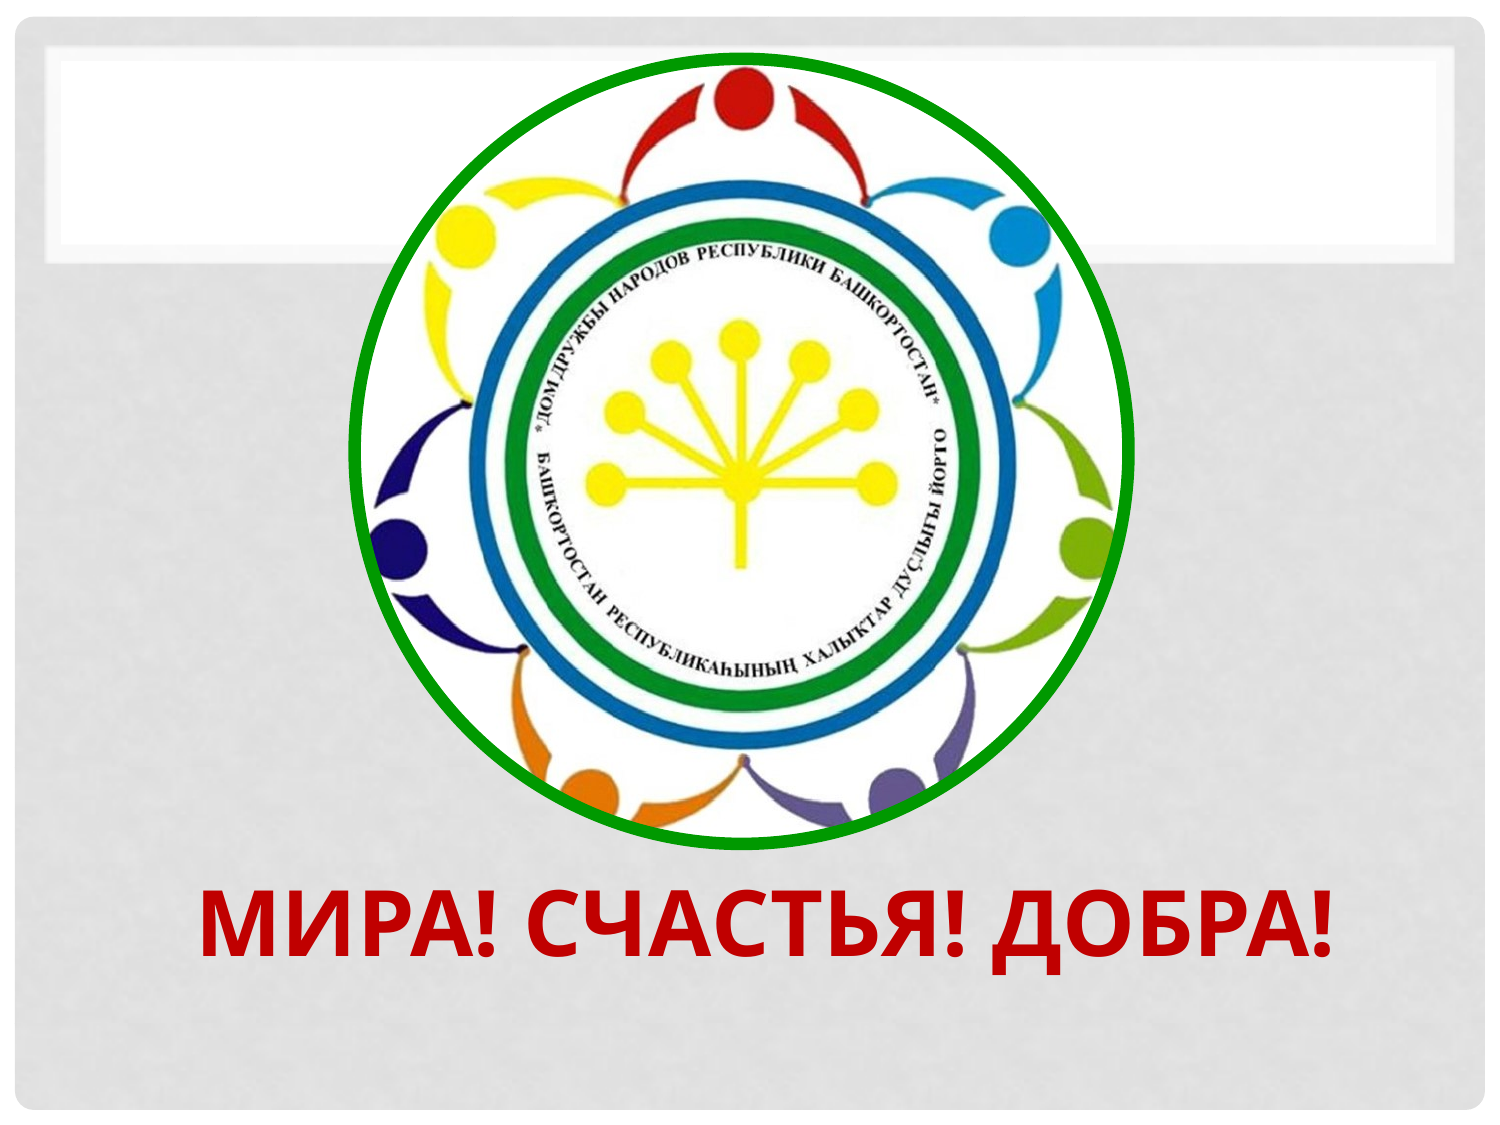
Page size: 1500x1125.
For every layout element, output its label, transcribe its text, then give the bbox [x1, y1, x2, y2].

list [354, 58, 1129, 845]
title МИРА! СЧАСТЬЯ! ДОБРА! [88, 834, 1444, 1005]
